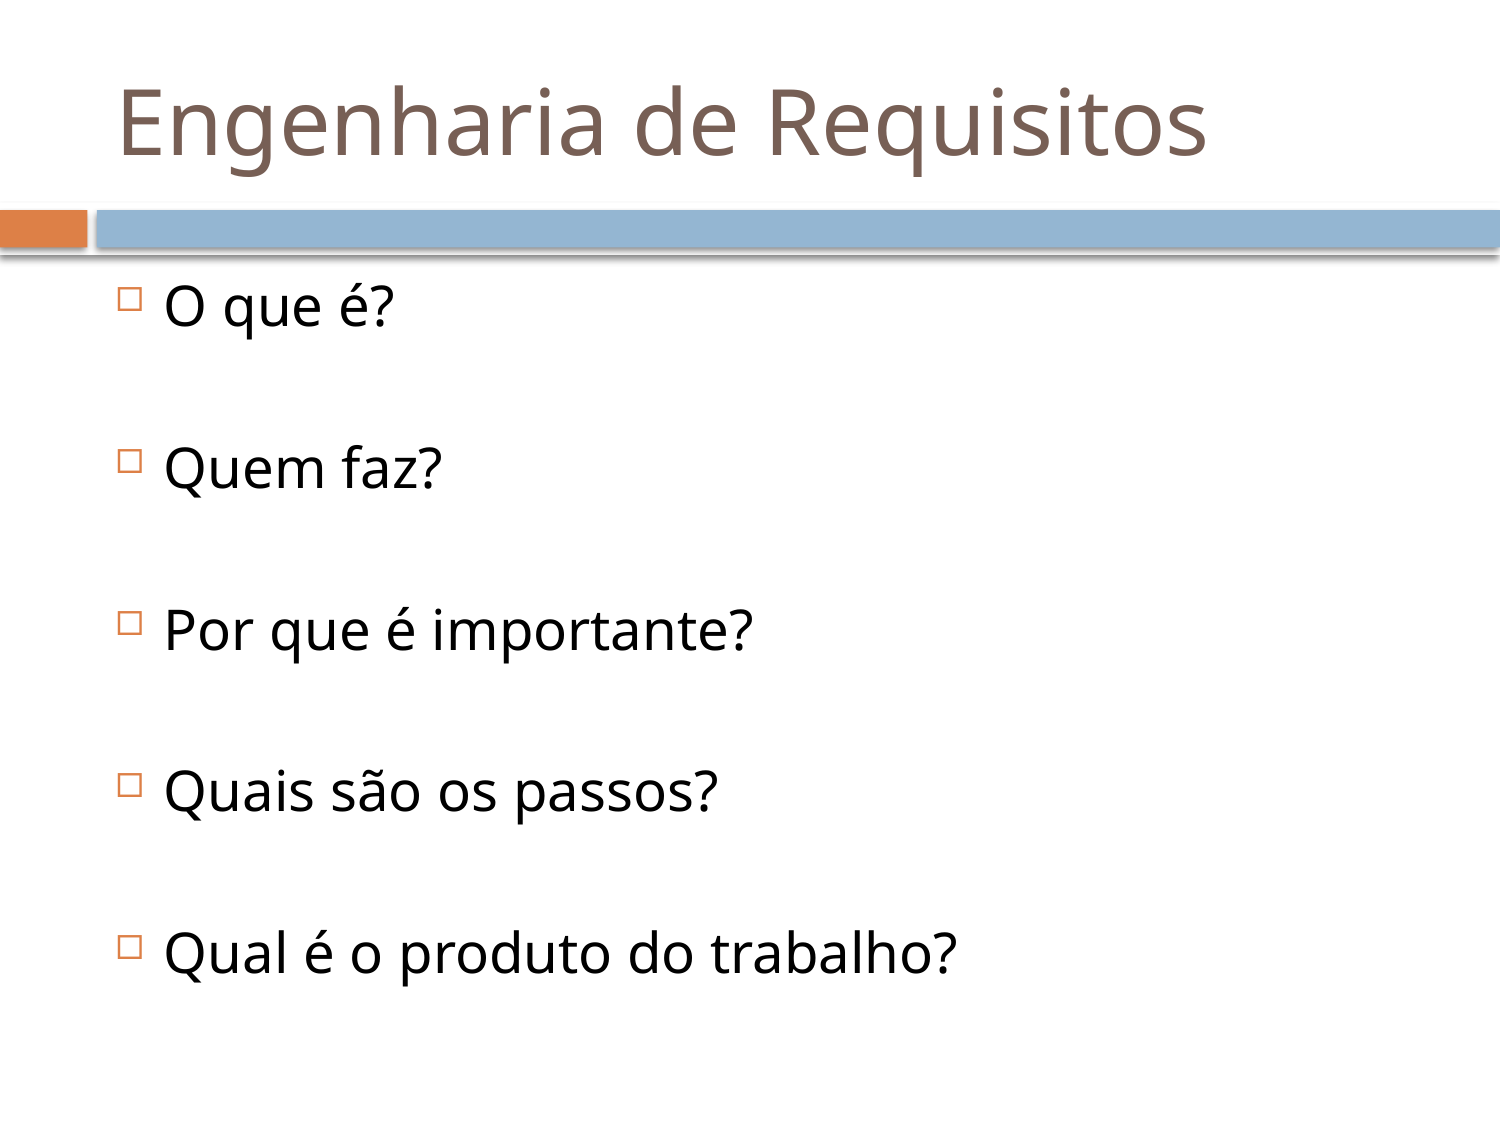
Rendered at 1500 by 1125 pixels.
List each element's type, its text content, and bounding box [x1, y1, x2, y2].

list O que é? Quem faz? Por que é importante? Quais são os passos? Qual é o produto do trabalho? [100, 262, 1438, 1000]
title Engenharia de Requisitos [100, 37, 1438, 200]
